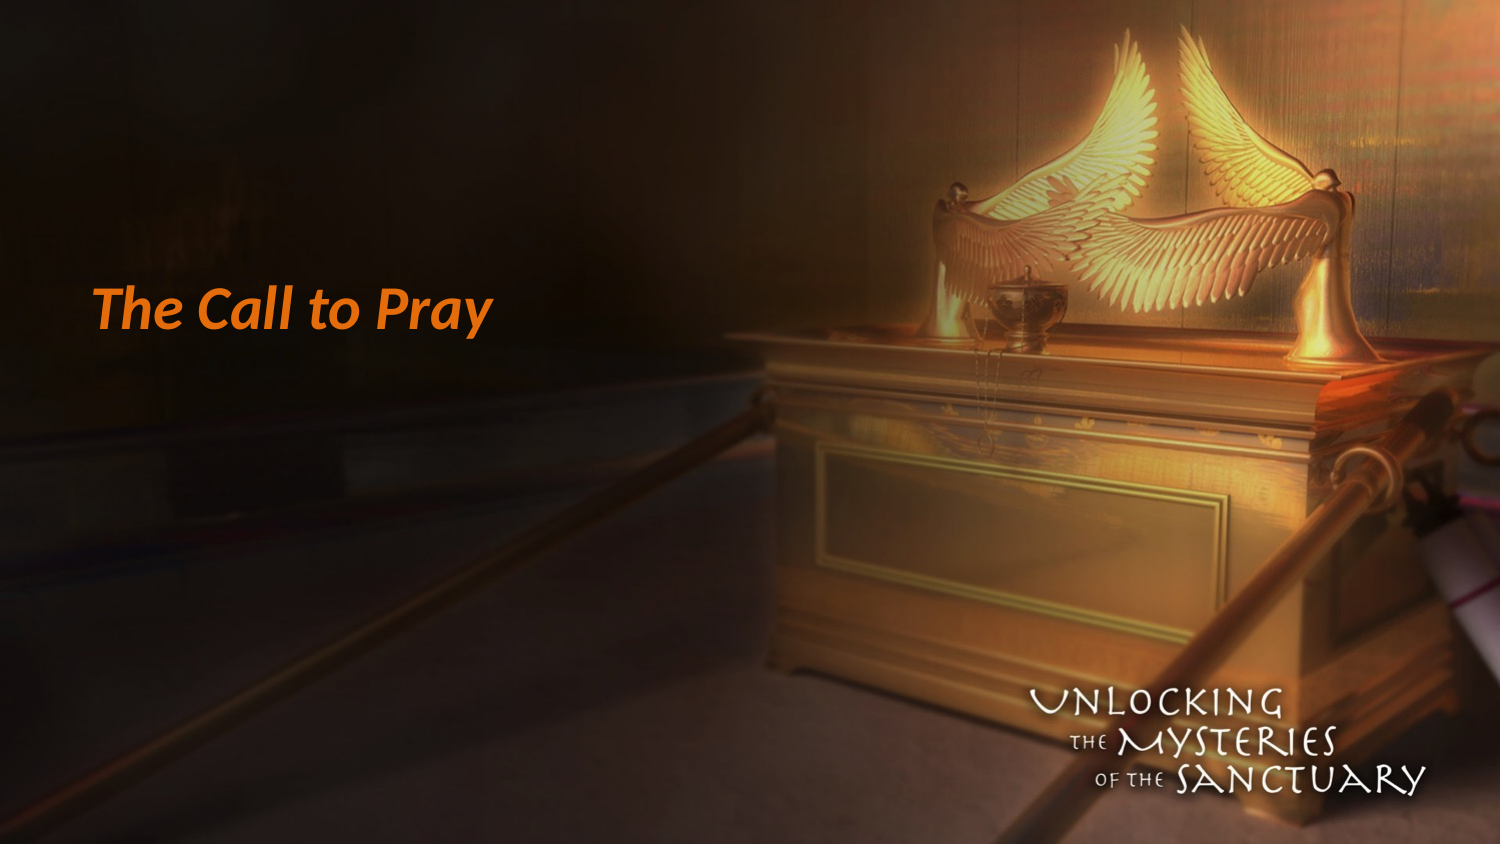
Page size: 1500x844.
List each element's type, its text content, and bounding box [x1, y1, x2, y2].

title The Call to Pray [75, 33, 1425, 426]
picture [0, 0, 1500, 844]
